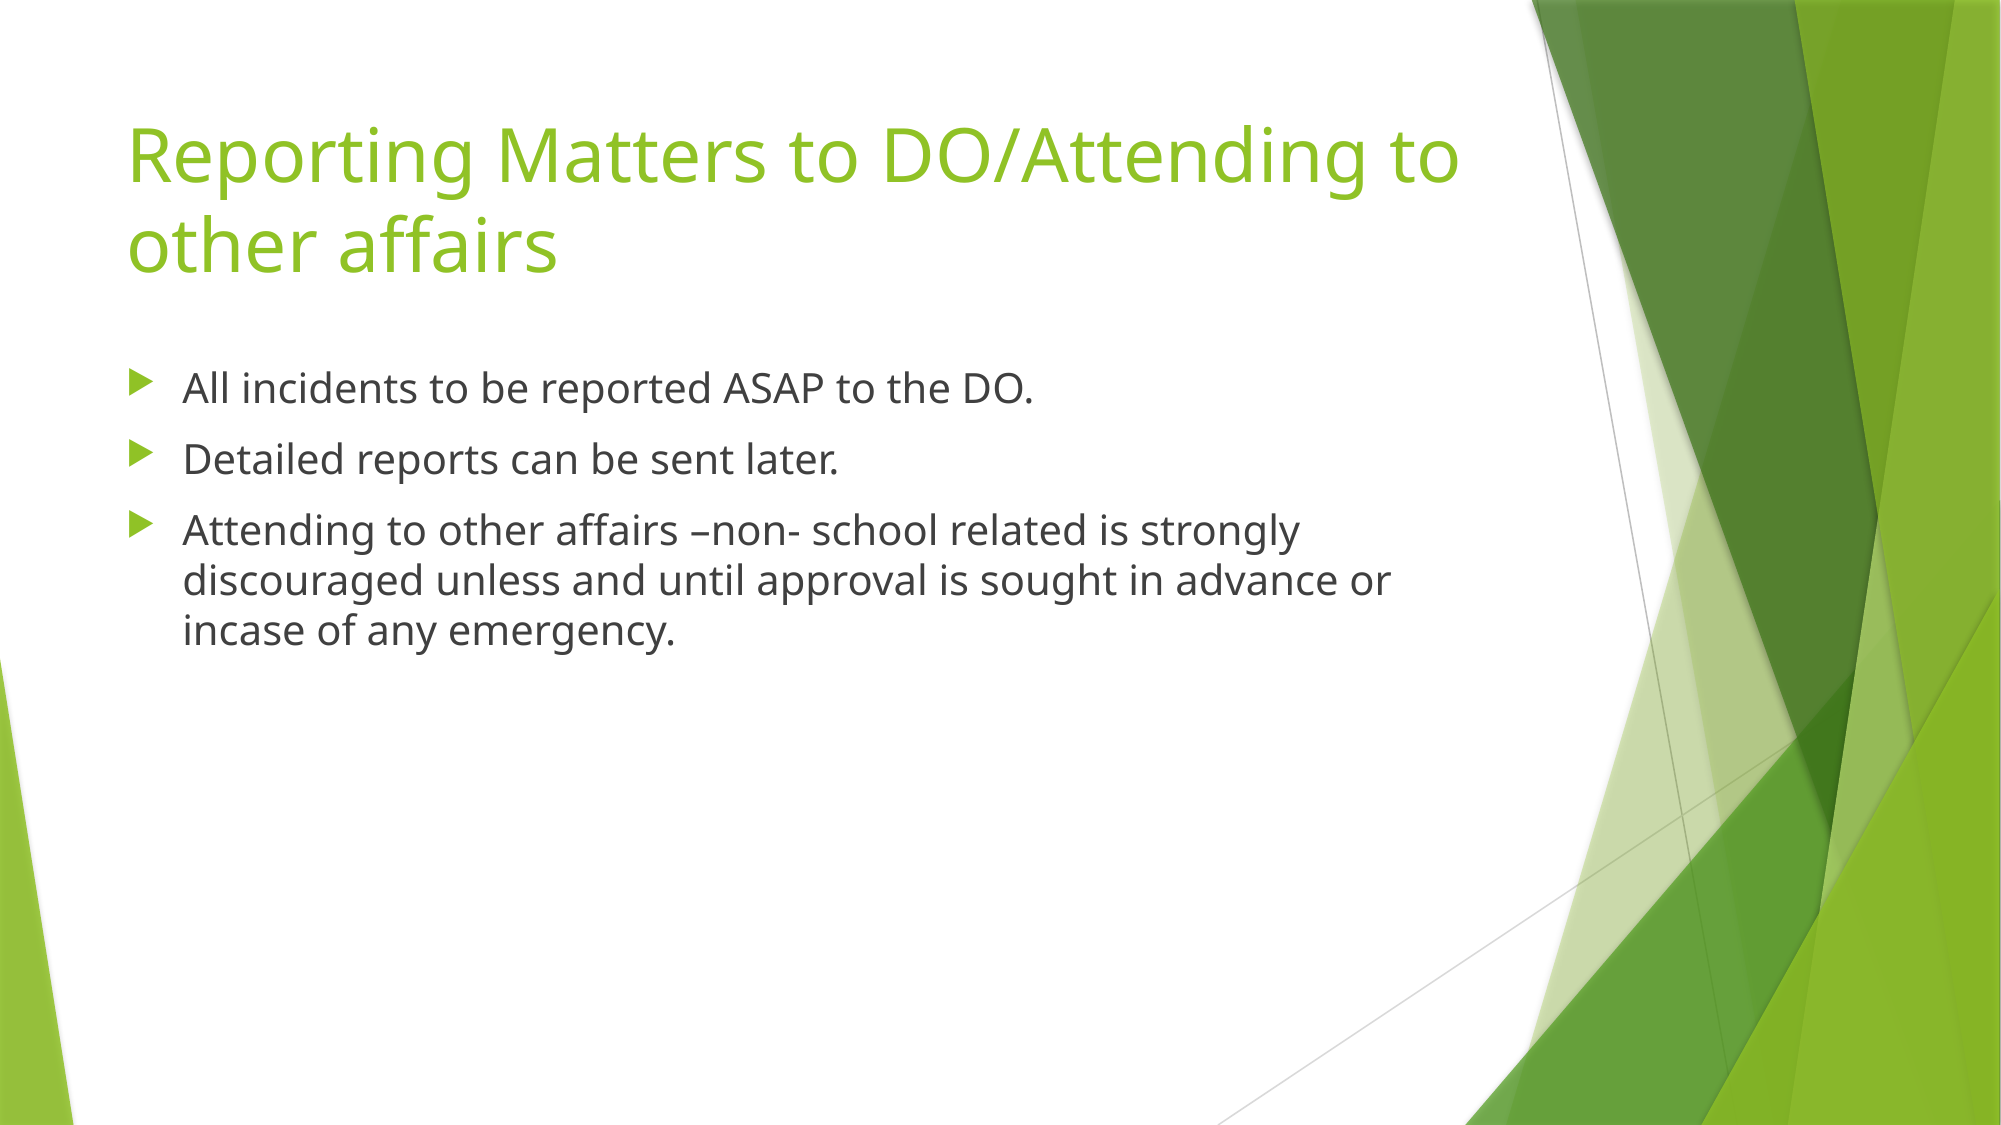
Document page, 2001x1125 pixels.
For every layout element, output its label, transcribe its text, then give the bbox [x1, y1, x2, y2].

title Reporting Matters to DO/Attending to other affairs [111, 99, 1522, 317]
list All incidents to be reported ASAP to the DO. Detailed reports can be sent later. Attending to other affairs –non- school related is strongly discouraged unless and until approval is sought in advance or incase of any emergency. [111, 354, 1522, 992]
